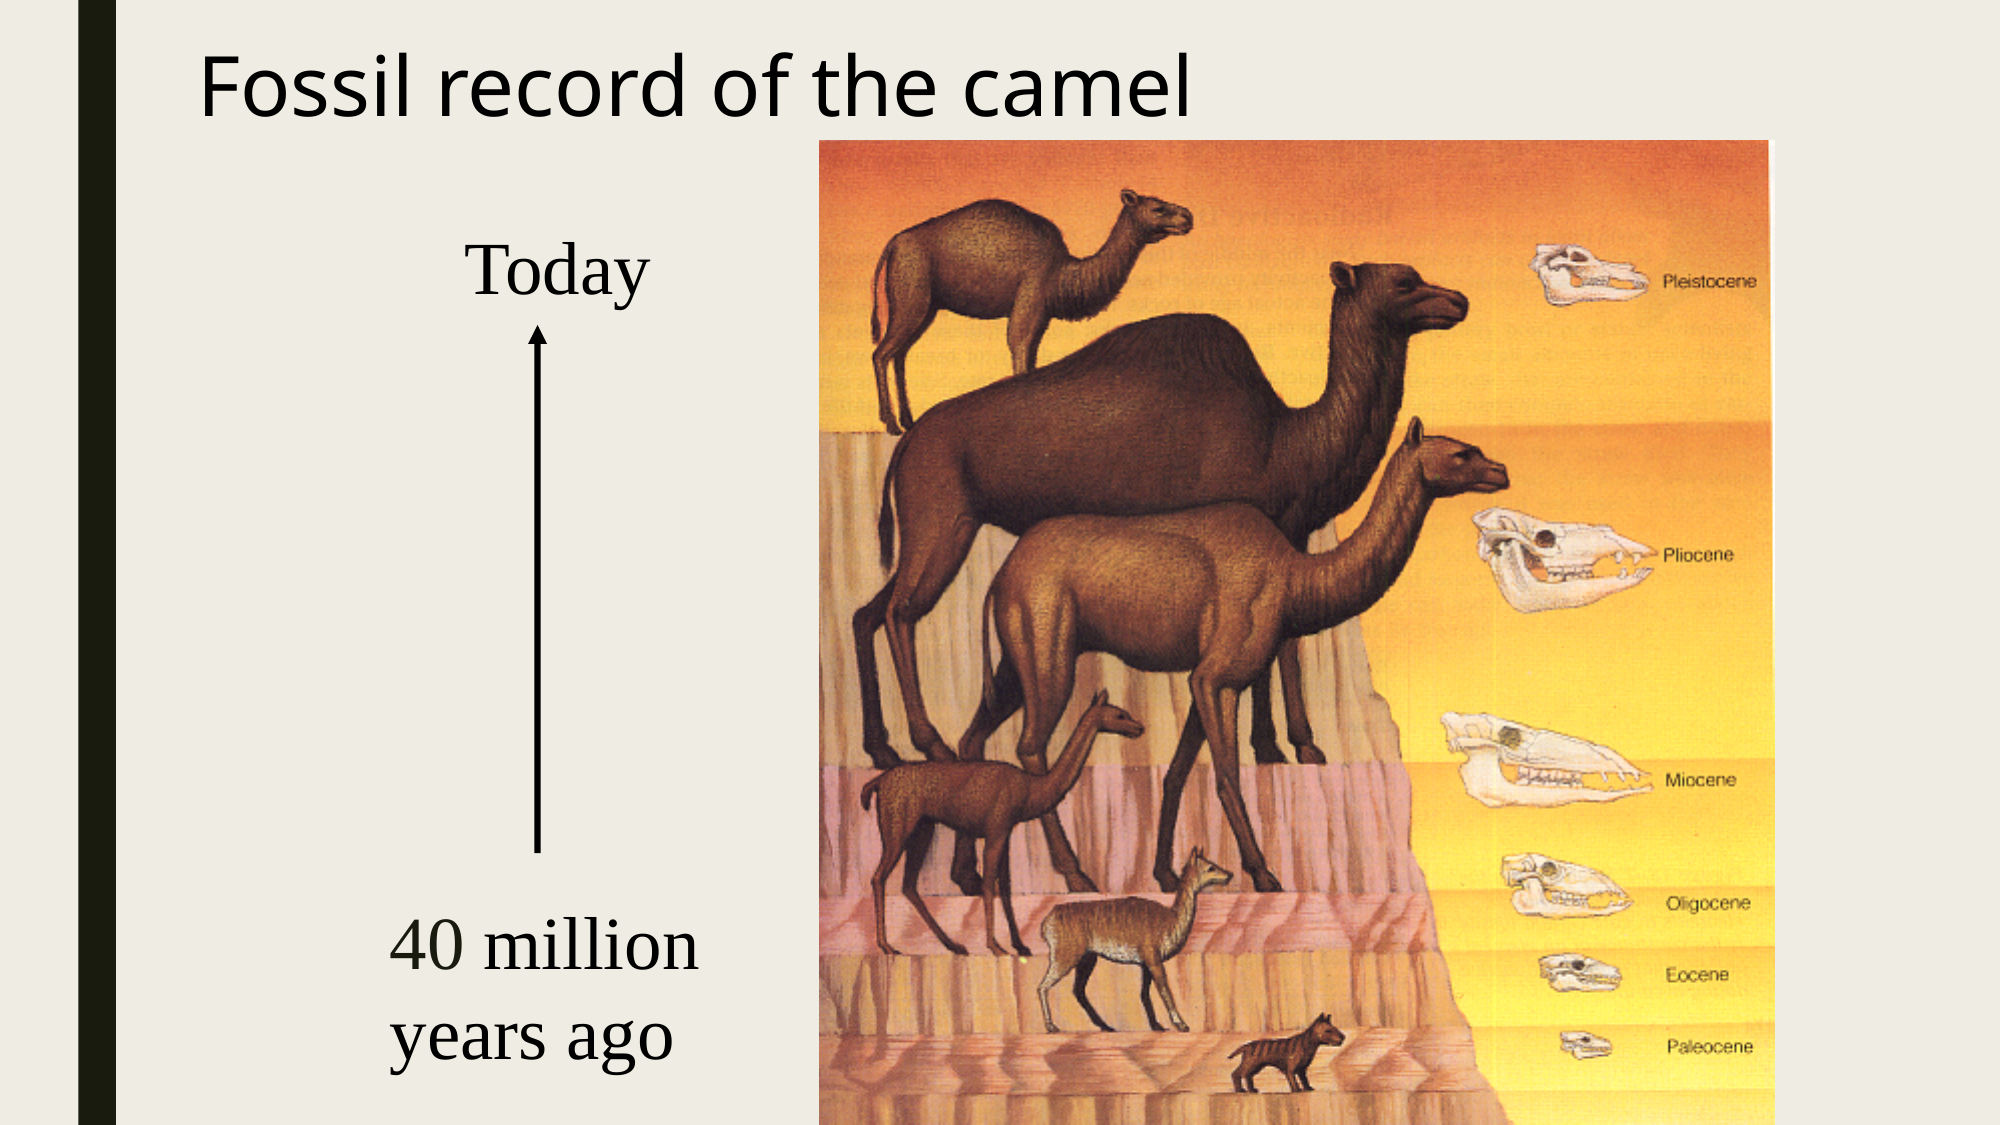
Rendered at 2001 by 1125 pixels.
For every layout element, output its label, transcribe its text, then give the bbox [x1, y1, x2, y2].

text_box Today [449, 212, 675, 318]
text_box 40 million years ago [375, 887, 775, 1083]
title Fossil record of the camel [182, 37, 1458, 288]
picture [819, 140, 1775, 1125]
text_box [531, 324, 544, 850]
